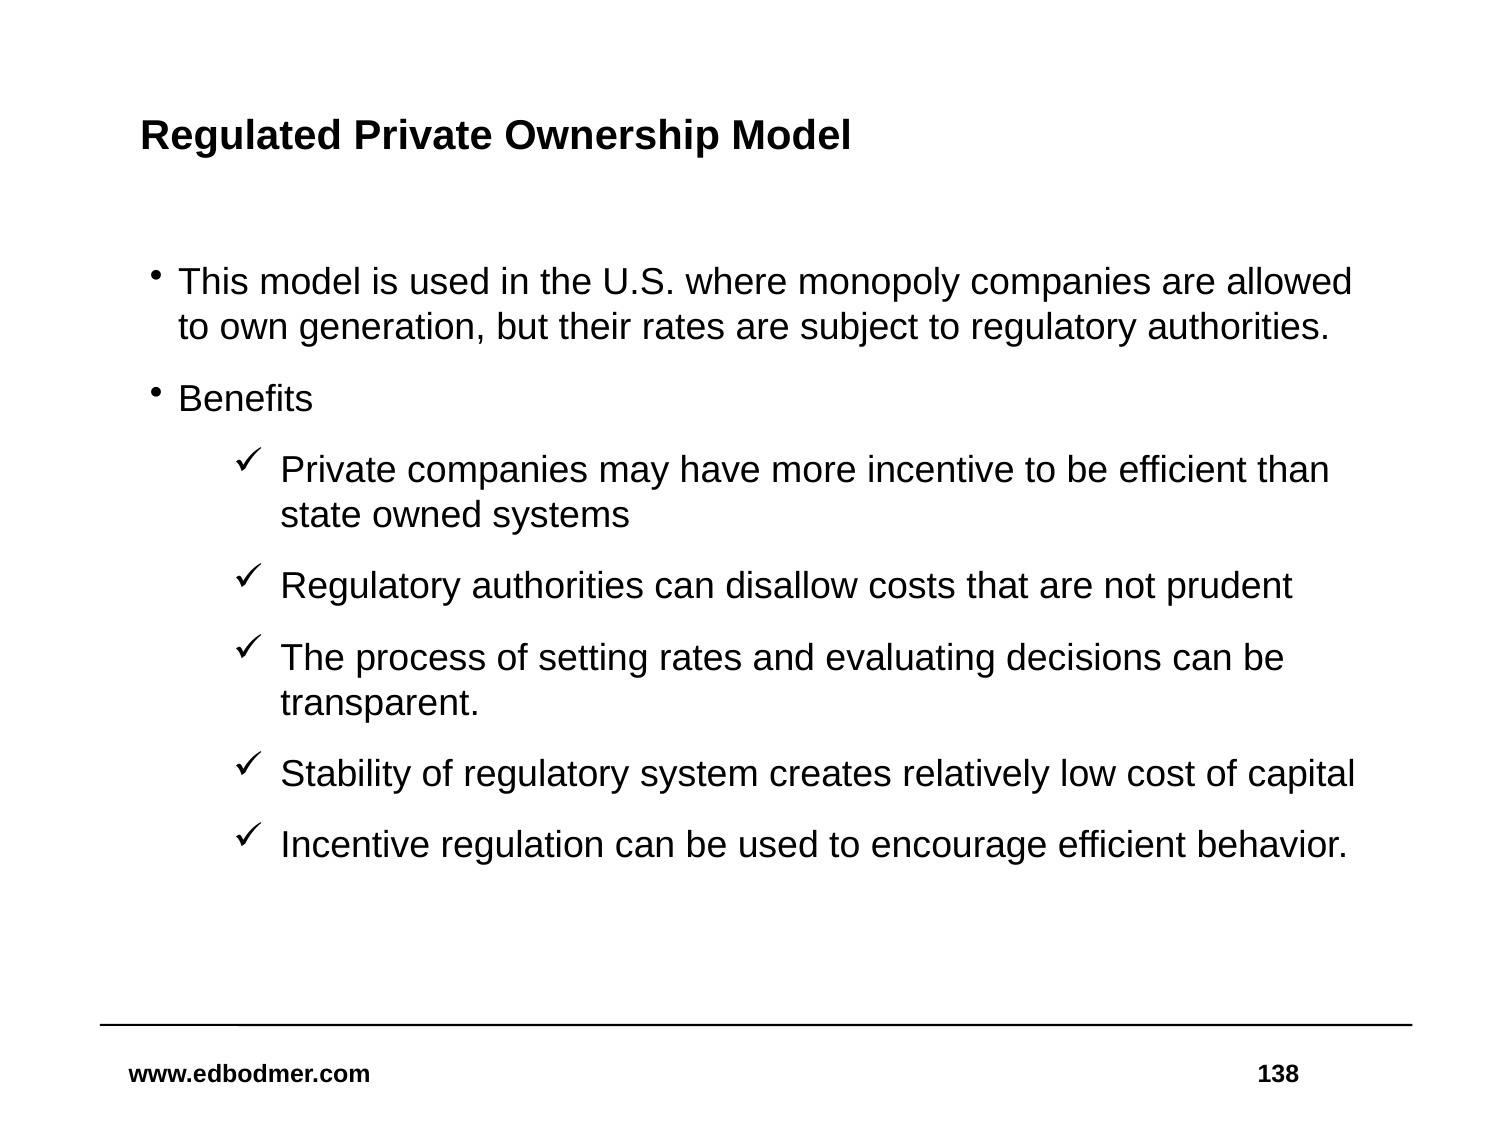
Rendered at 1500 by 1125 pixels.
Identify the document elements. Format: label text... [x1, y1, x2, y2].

title Regulated Private Ownership Model [125, 99, 1288, 225]
list This model is used in the U.S. where monopoly companies are allowed to own generation, but their rates are subject to regulatory authorities. Benefits Private companies may have more incentive to be efficient than state owned systems Regulatory authorities can disallow costs that are not prudent The process of setting rates and evaluating decisions can be transparent. Stability of regulatory system creates relatively low cost of capital Incentive regulation can be used to encourage efficient behavior. [125, 249, 1375, 1000]
